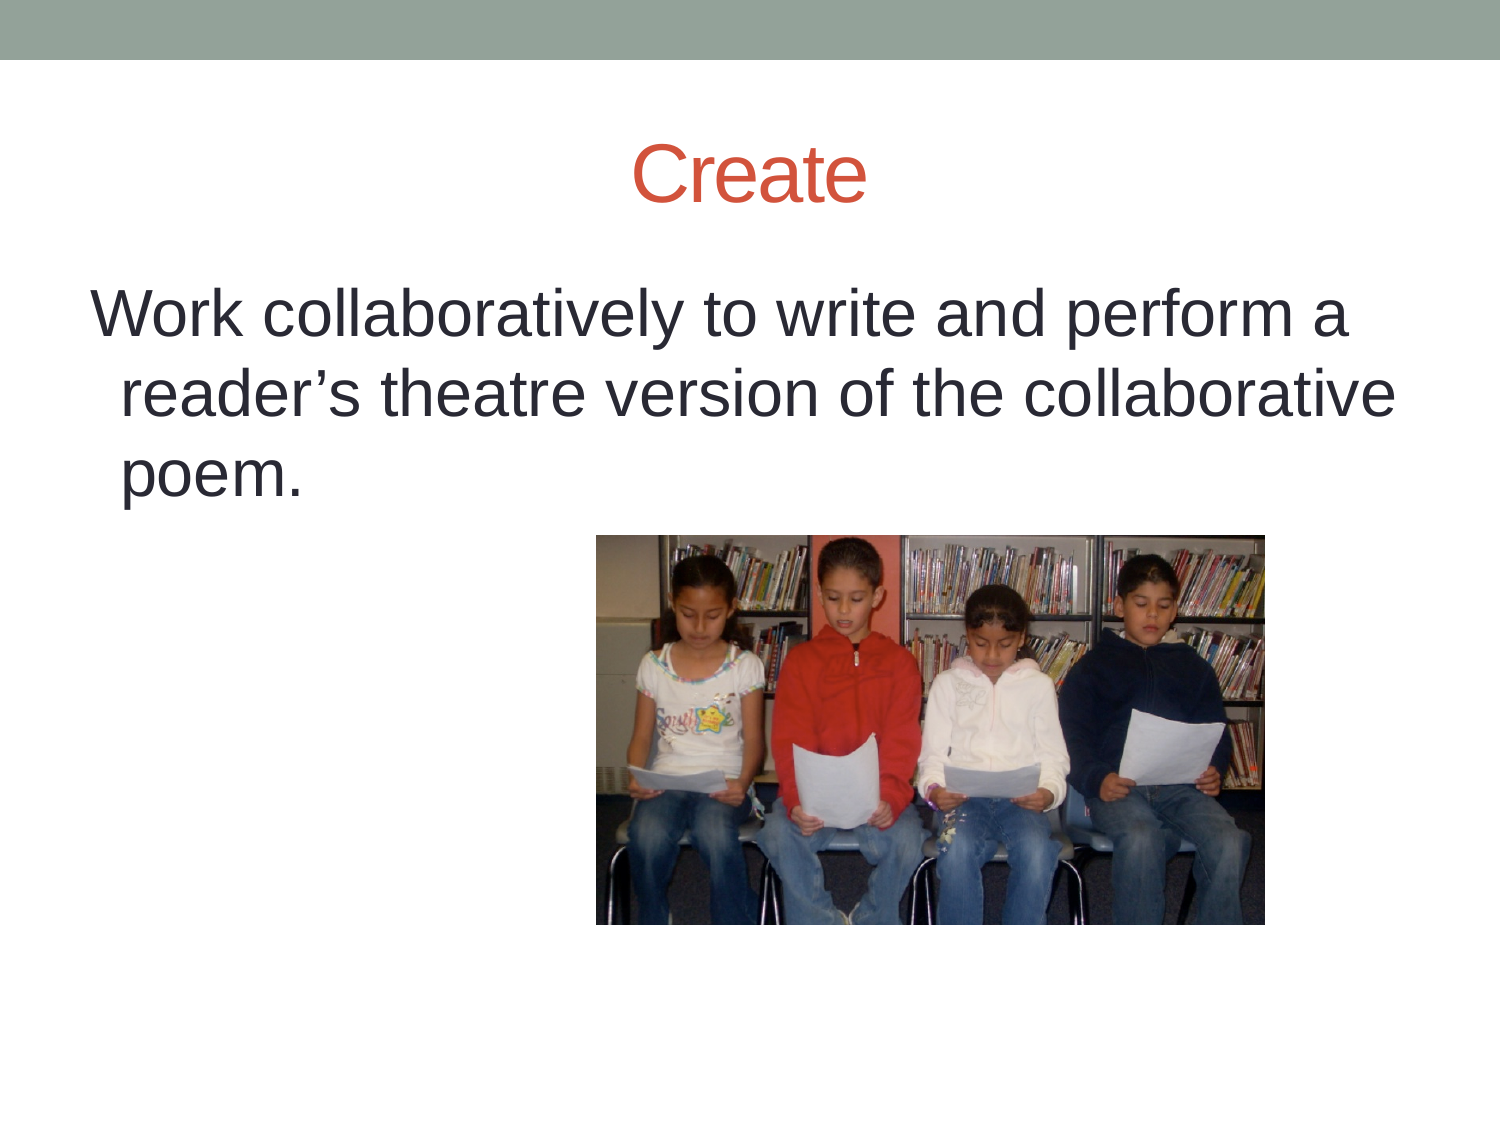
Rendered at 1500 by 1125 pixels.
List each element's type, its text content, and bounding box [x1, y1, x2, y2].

title Create [75, 87, 1425, 250]
picture [595, 535, 1265, 925]
list Work collaboratively to write and perform a reader’s theatre version of the collaborative poem. [75, 262, 1425, 536]
